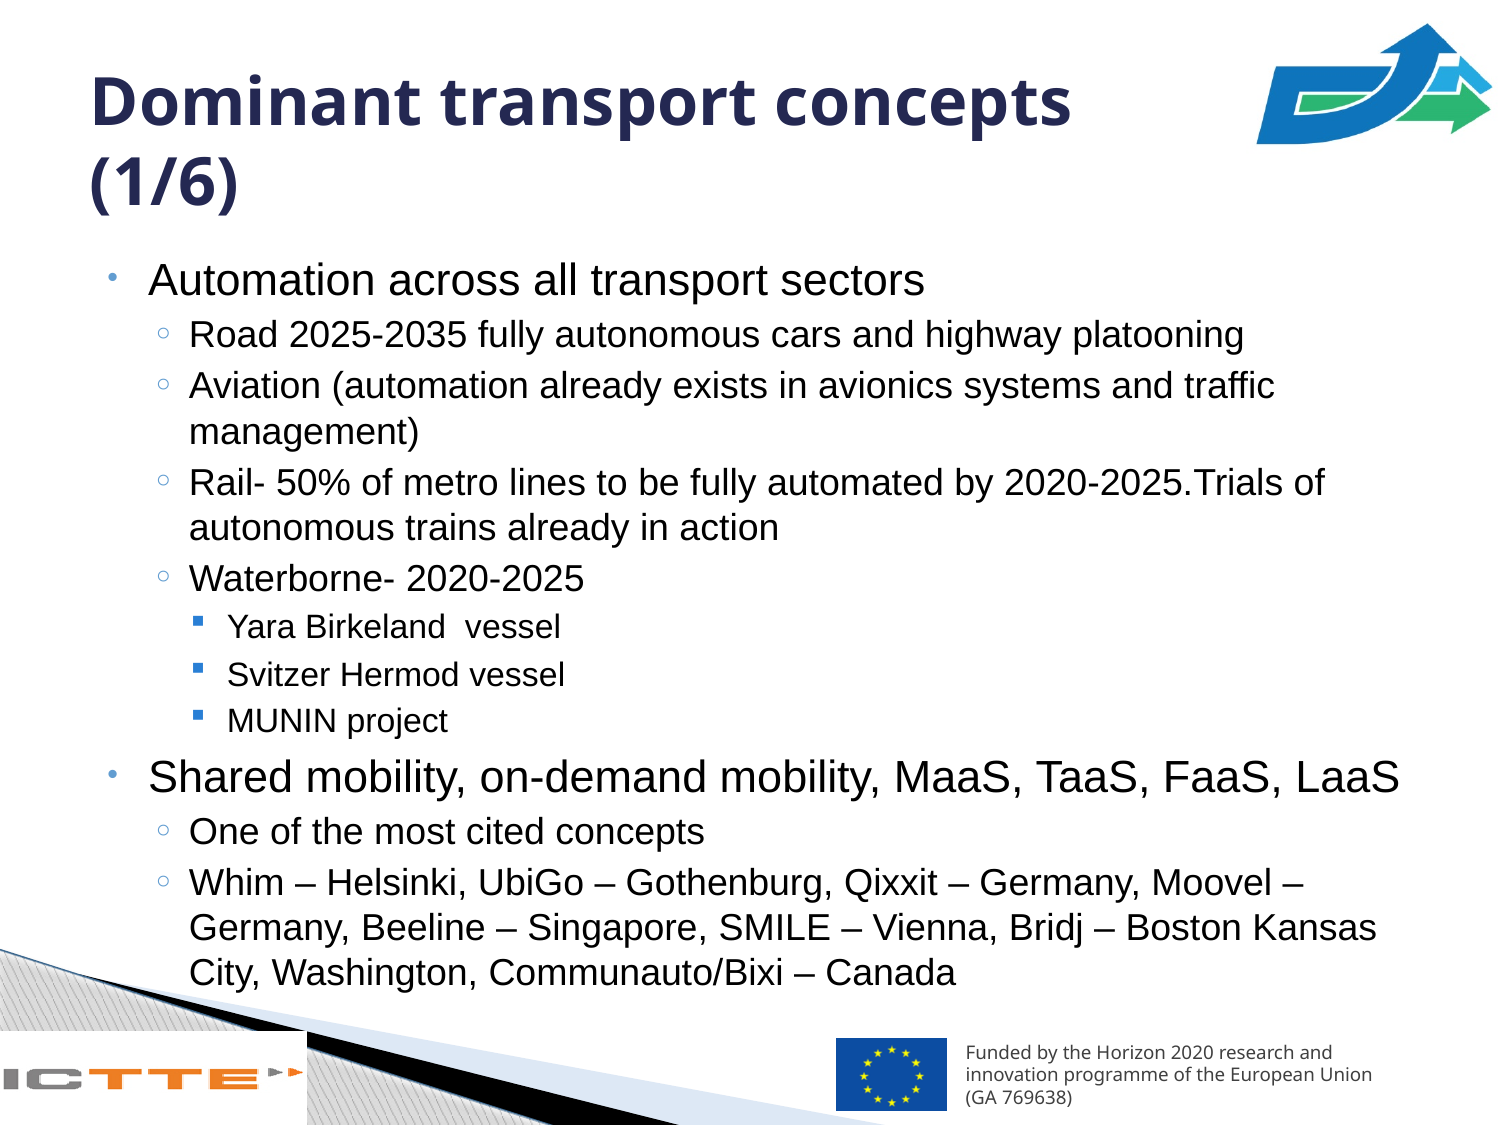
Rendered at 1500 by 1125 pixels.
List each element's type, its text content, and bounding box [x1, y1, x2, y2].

picture [0, 1031, 307, 1125]
list Automation across all transport sectors Road 2025-2035 fully autonomous cars and highway platooning Aviation (automation already exists in avionics systems and traffic management) Rail- 50% of metro lines to be fully automated by 2020-2025.Trials of autonomous trains already in action Waterborne- 2020-2025 Yara Birkeland vessel Svitzer Hermod vessel MUNIN project Shared mobility, on-demand mobility, MaaS, TaaS, FaaS, LaaS One of the most cited concepts Whim – Helsinki, UbiGo – Gothenburg, Qixxit – Germany, Moovel – Germany, Beeline – Singapore, SMILE – Vienna, Bridj – Boston Kansas City, Washington, Communauto/Bixi – Canada [75, 243, 1425, 1035]
picture [1246, 0, 1500, 173]
title Dominant transport concepts (1/6) [75, 45, 1093, 233]
picture [836, 1038, 947, 1111]
